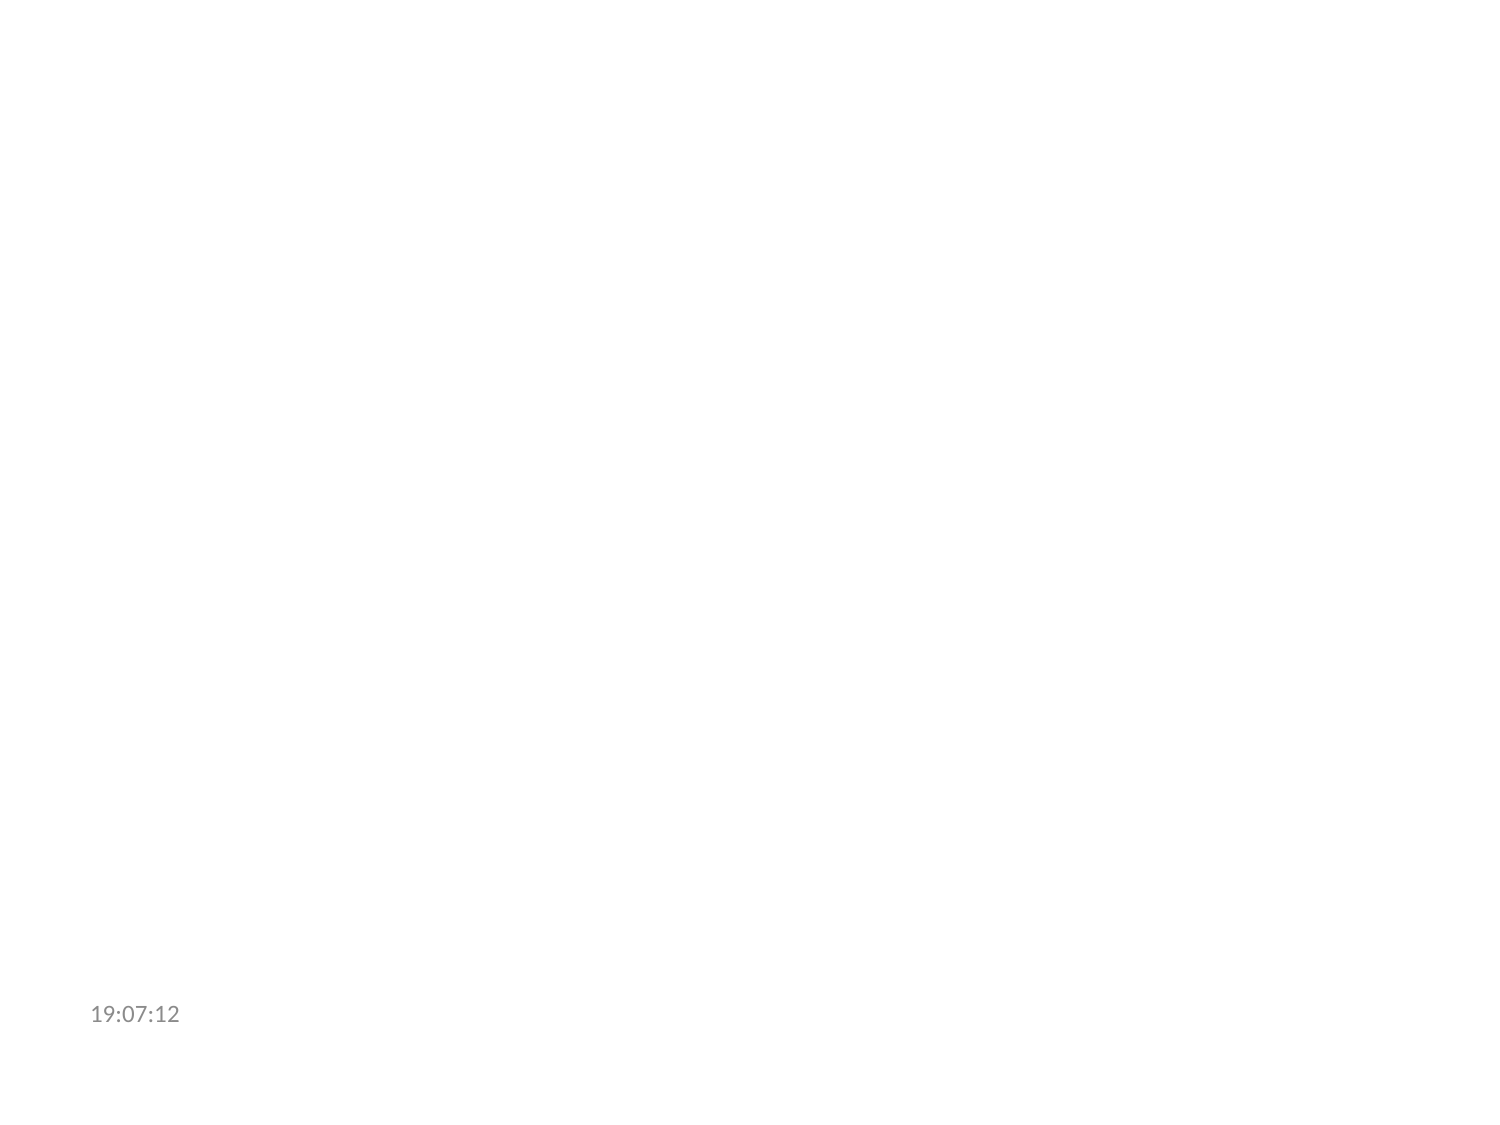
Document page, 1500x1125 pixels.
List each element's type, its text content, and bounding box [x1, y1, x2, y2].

text_box 15:35:09 [75, 982, 425, 1043]
